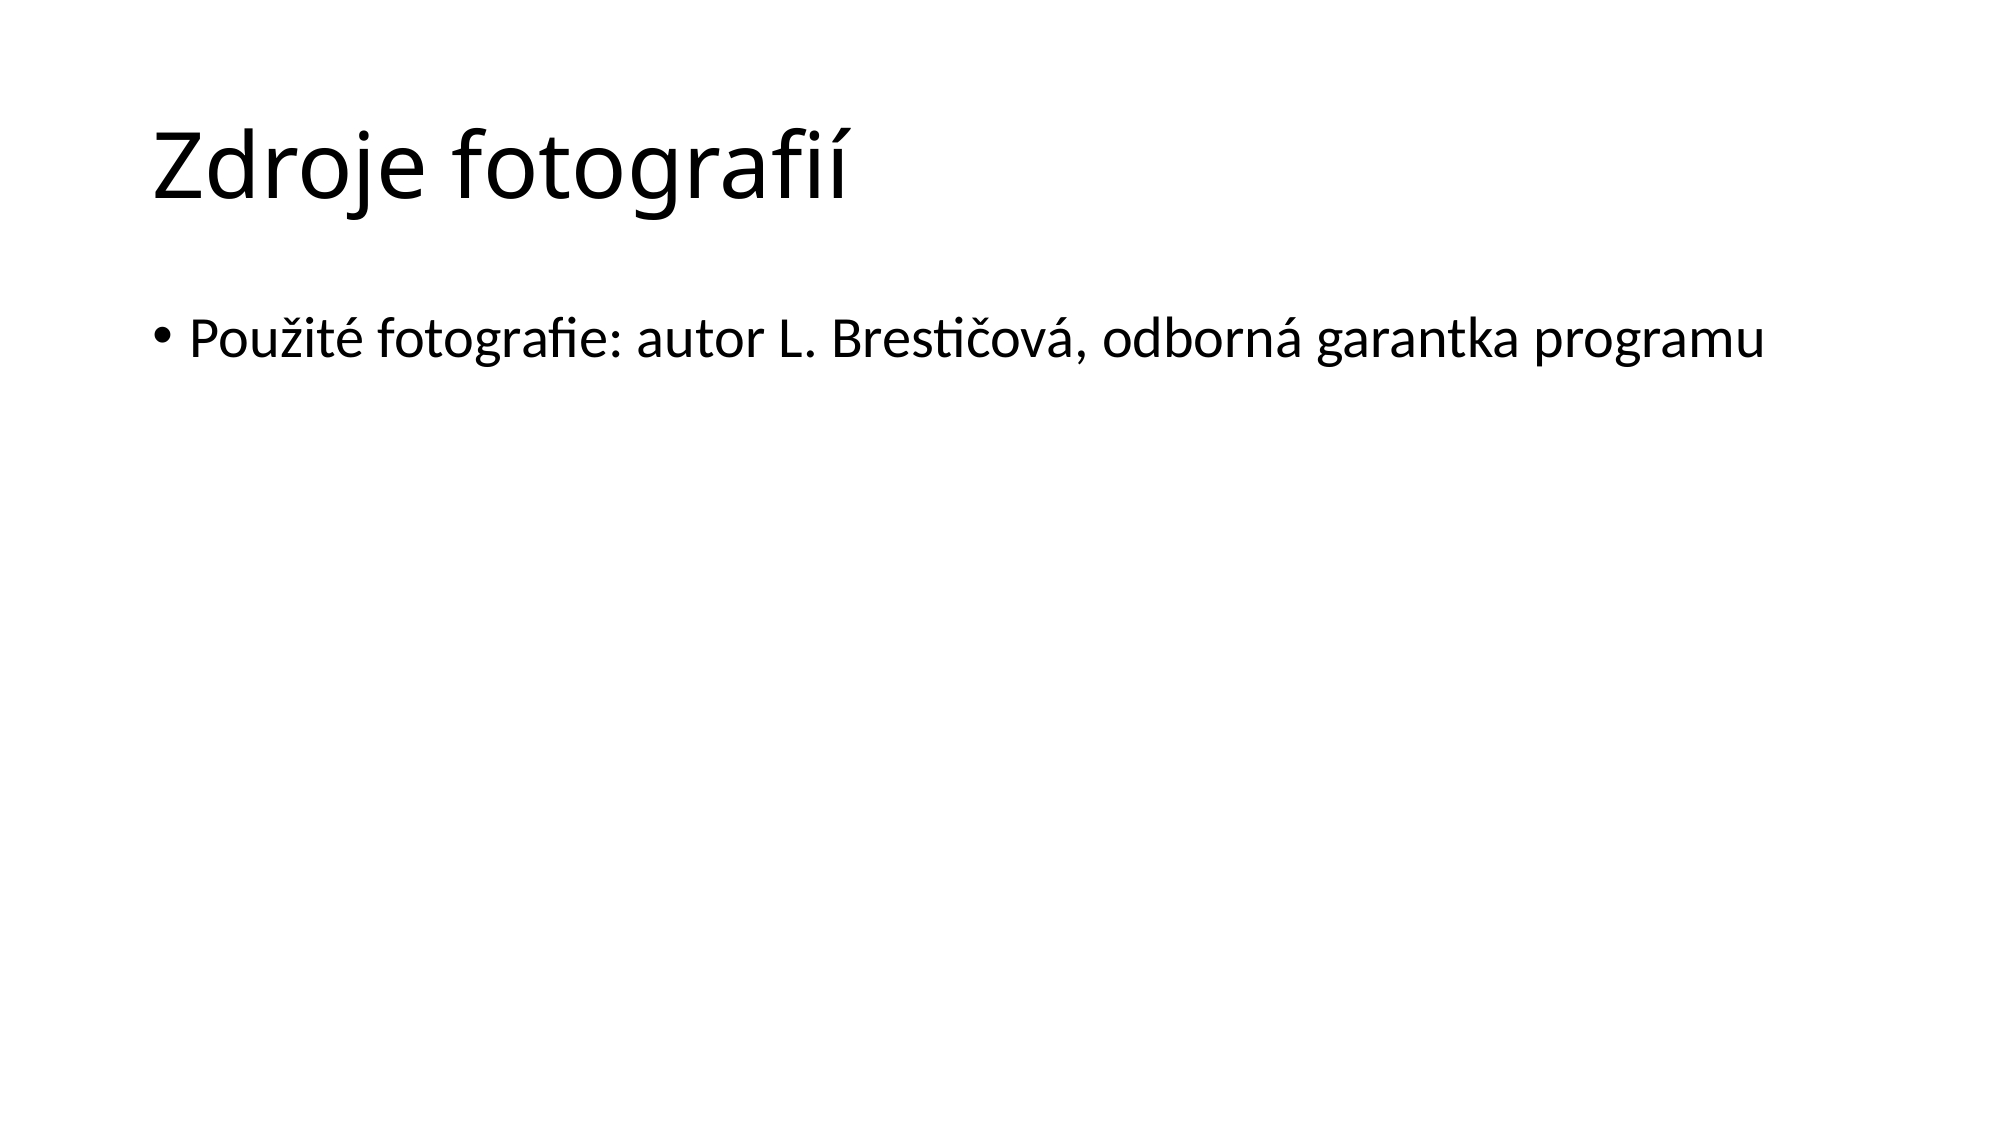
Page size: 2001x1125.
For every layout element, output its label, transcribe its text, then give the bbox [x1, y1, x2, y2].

title Zdroje fotografií [137, 59, 1863, 278]
list Použité fotografie: autor L. Brestičová, odborná garantka programu [137, 299, 1863, 1014]
